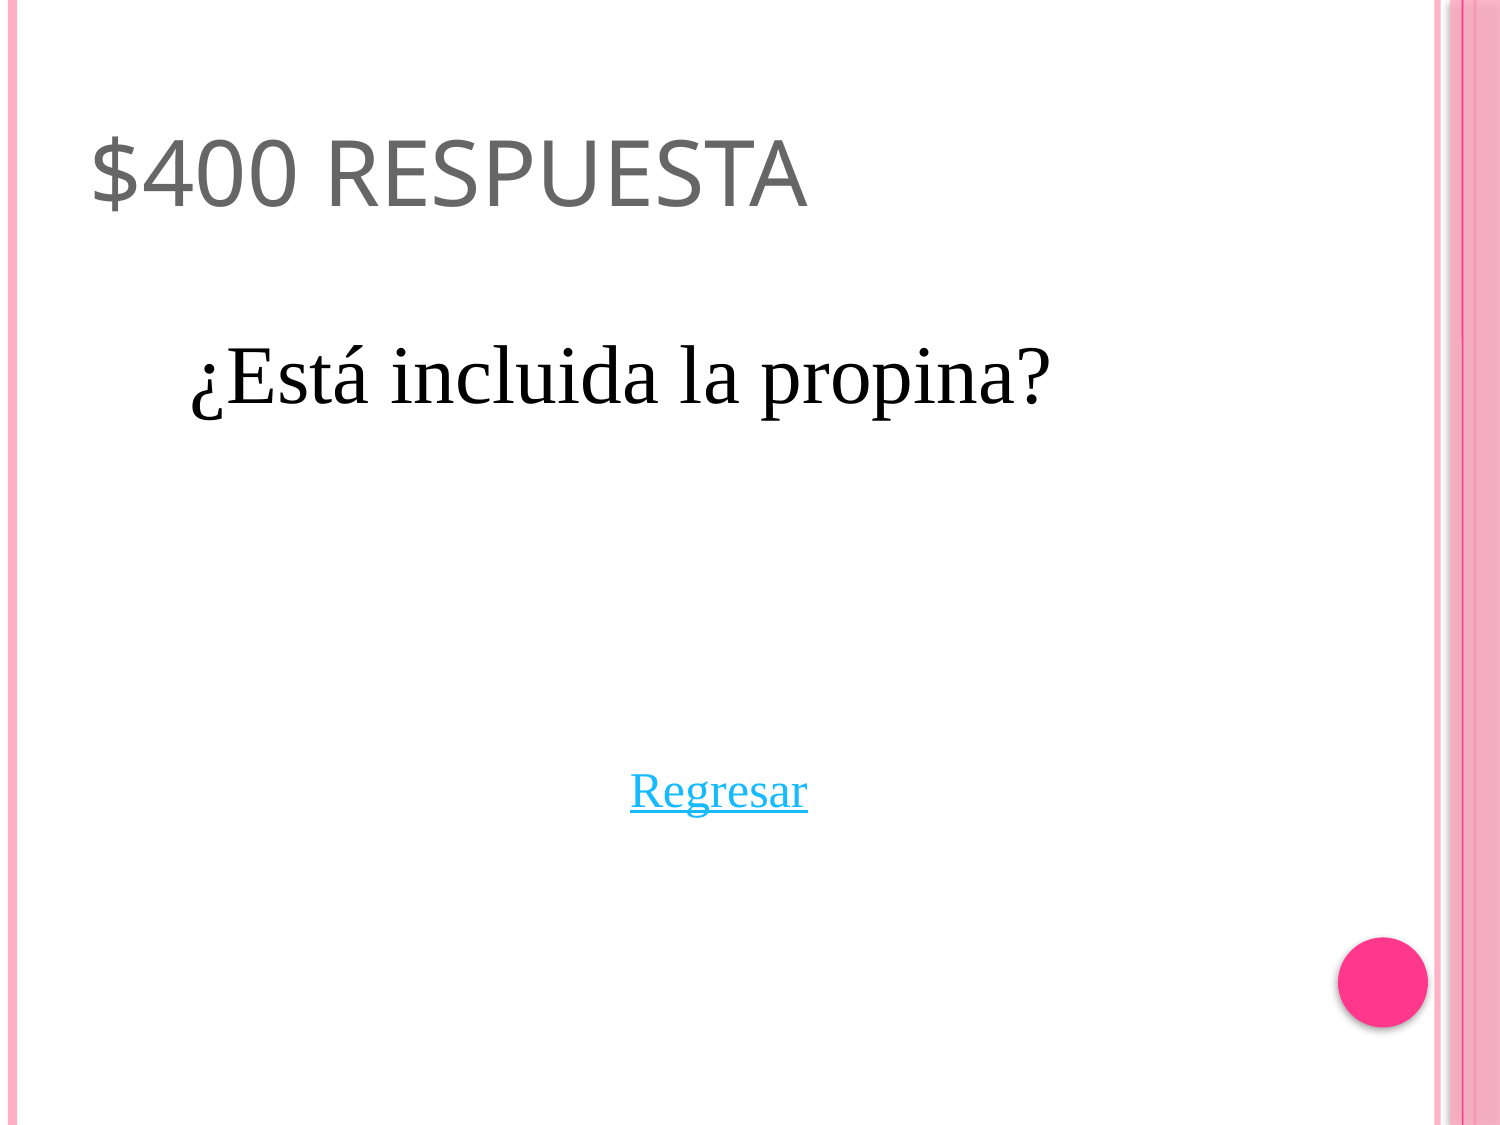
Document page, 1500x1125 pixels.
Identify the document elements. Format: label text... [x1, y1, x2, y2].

text_box ¿Está incluida la propina? [174, 312, 1175, 428]
text_box Regresar [612, 749, 825, 825]
title $400 Respuesta [75, 45, 1300, 233]
